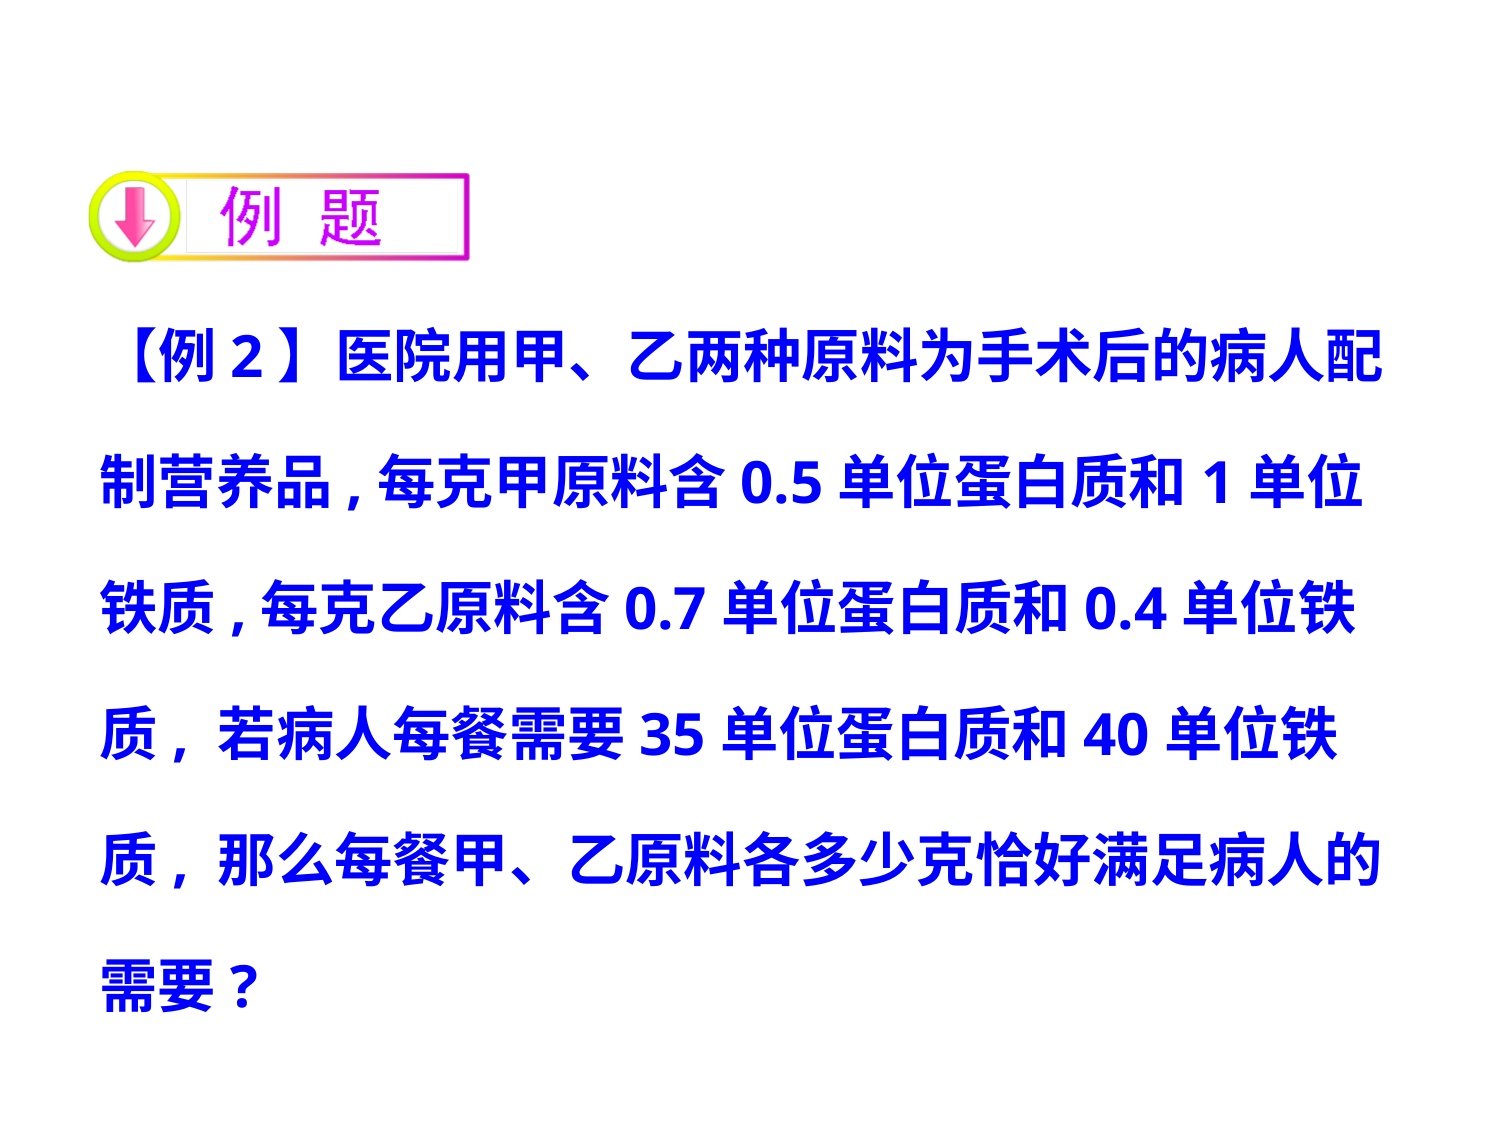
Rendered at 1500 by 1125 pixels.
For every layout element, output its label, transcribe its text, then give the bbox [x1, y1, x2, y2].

text_box 【例2】医院用甲、乙两种原料为手术后的病人配制营养品,每克甲原料含0.5单位蛋白质和1单位铁质,每克乙原料含0.7单位蛋白质和0.4单位铁质, 若病人每餐需要35单位蛋白质和40单位铁质, 那么每餐甲、乙原料各多少克恰好满足病人的需要? [85, 256, 1420, 1027]
picture [88, 163, 485, 272]
